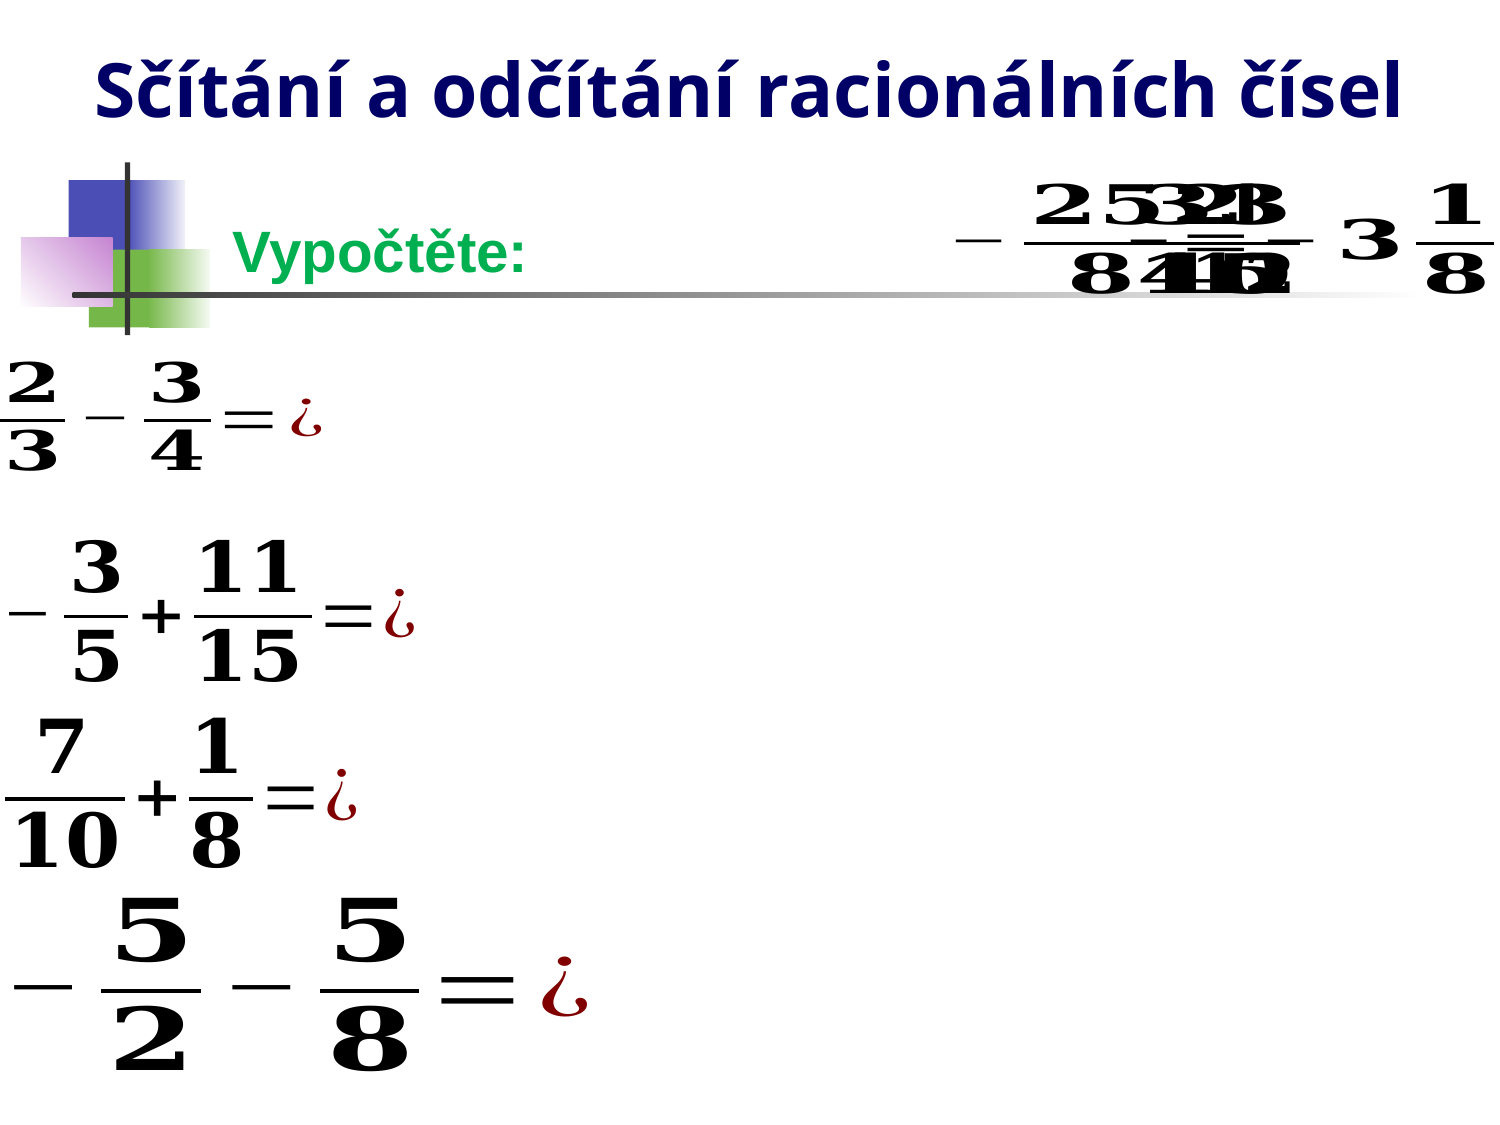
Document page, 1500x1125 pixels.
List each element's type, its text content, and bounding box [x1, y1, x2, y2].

title Sčítání a odčítání racionálních čísel [0, 30, 1500, 141]
text_box Vypočtěte: [217, 207, 1392, 292]
